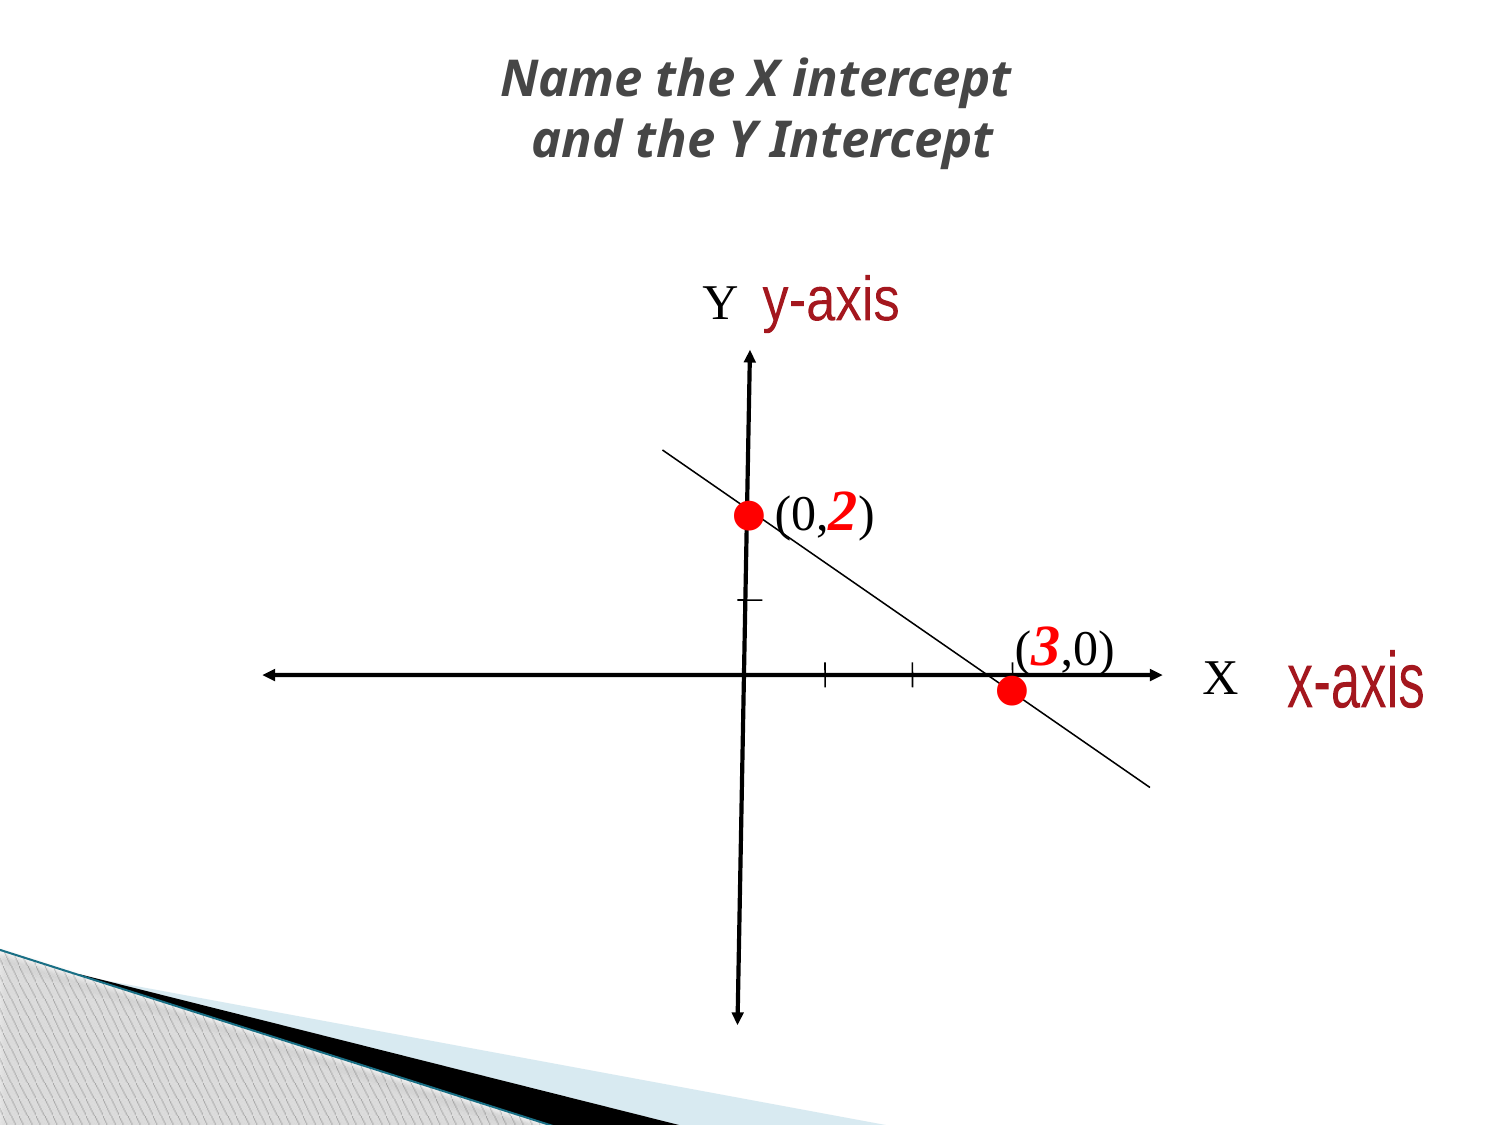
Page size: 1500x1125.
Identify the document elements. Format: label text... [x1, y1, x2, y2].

text_box [743, 349, 756, 424]
title Name the X intercept and the Y Intercept [24, 37, 1500, 175]
text_box Y [687, 262, 750, 338]
text_box (3,0) [1049, 600, 1163, 685]
text_box • [712, 424, 787, 590]
text_box [731, 676, 745, 1025]
text_box [262, 668, 825, 682]
text_box (0,2) [787, 464, 890, 550]
text_box X [1187, 637, 1254, 713]
text_box • [975, 599, 1049, 765]
